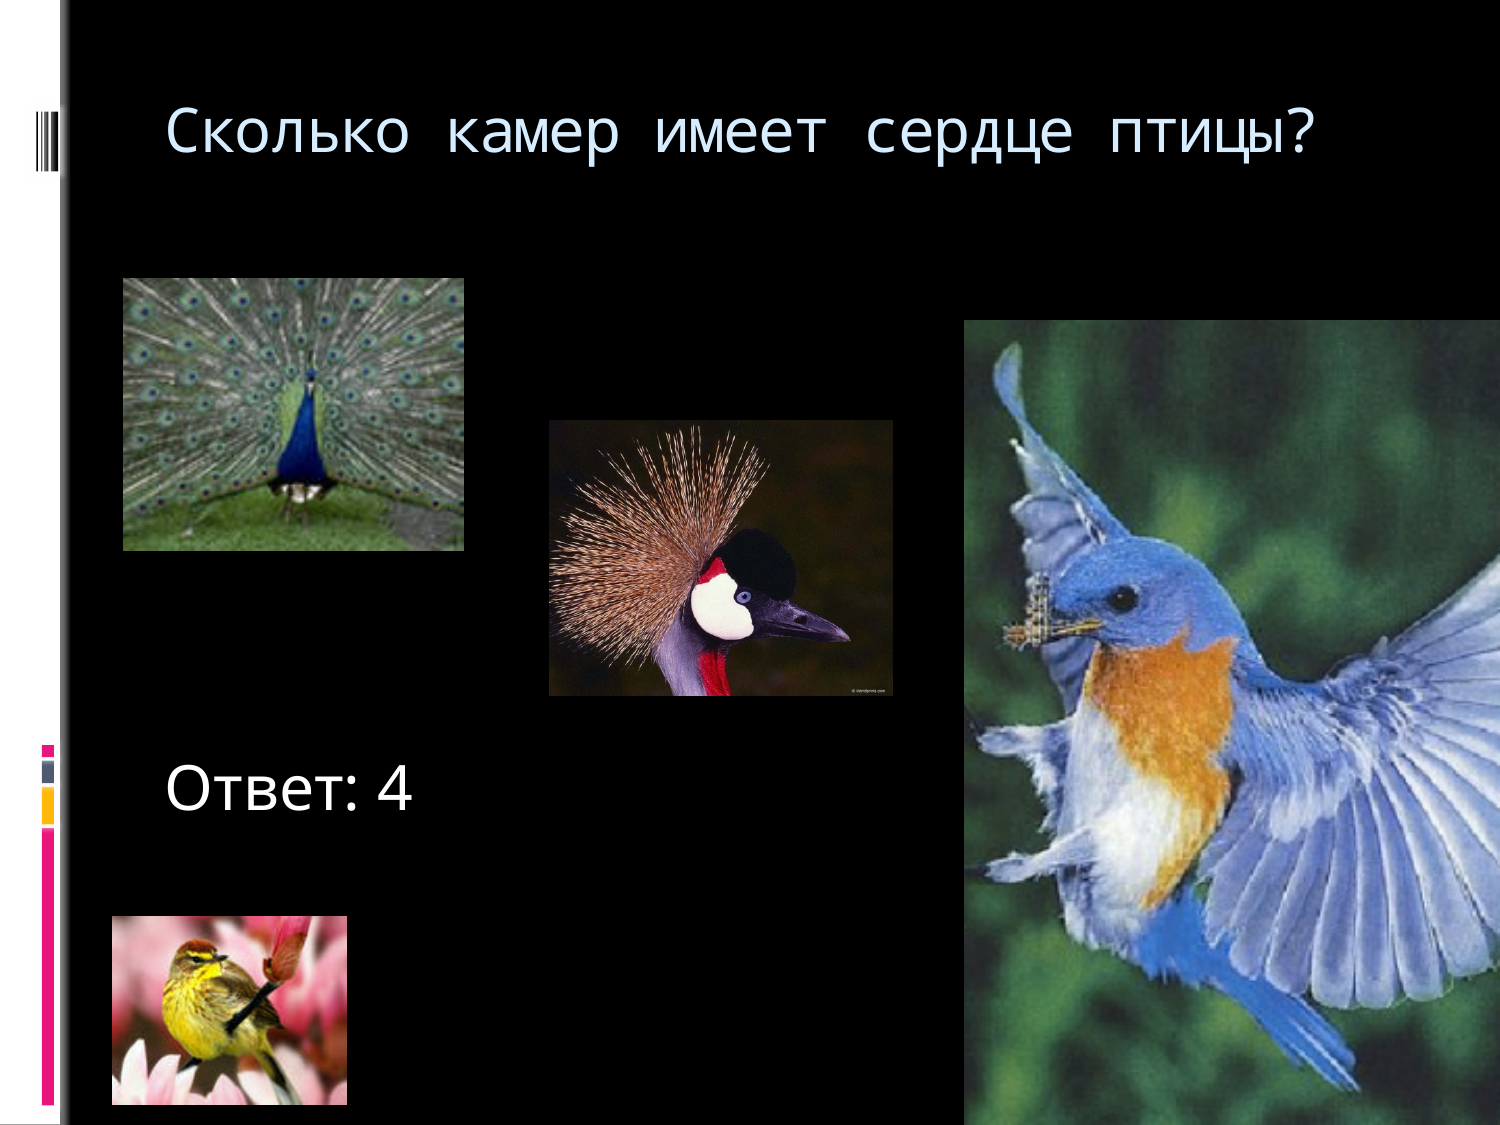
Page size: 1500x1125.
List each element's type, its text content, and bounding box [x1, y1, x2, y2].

picture [964, 320, 1500, 1125]
picture [111, 916, 347, 1105]
list Ответ: 4 [150, 292, 1425, 1043]
title Сколько камер имеет сердце птицы? [150, 83, 1425, 234]
picture [548, 420, 893, 696]
picture [123, 278, 465, 552]
